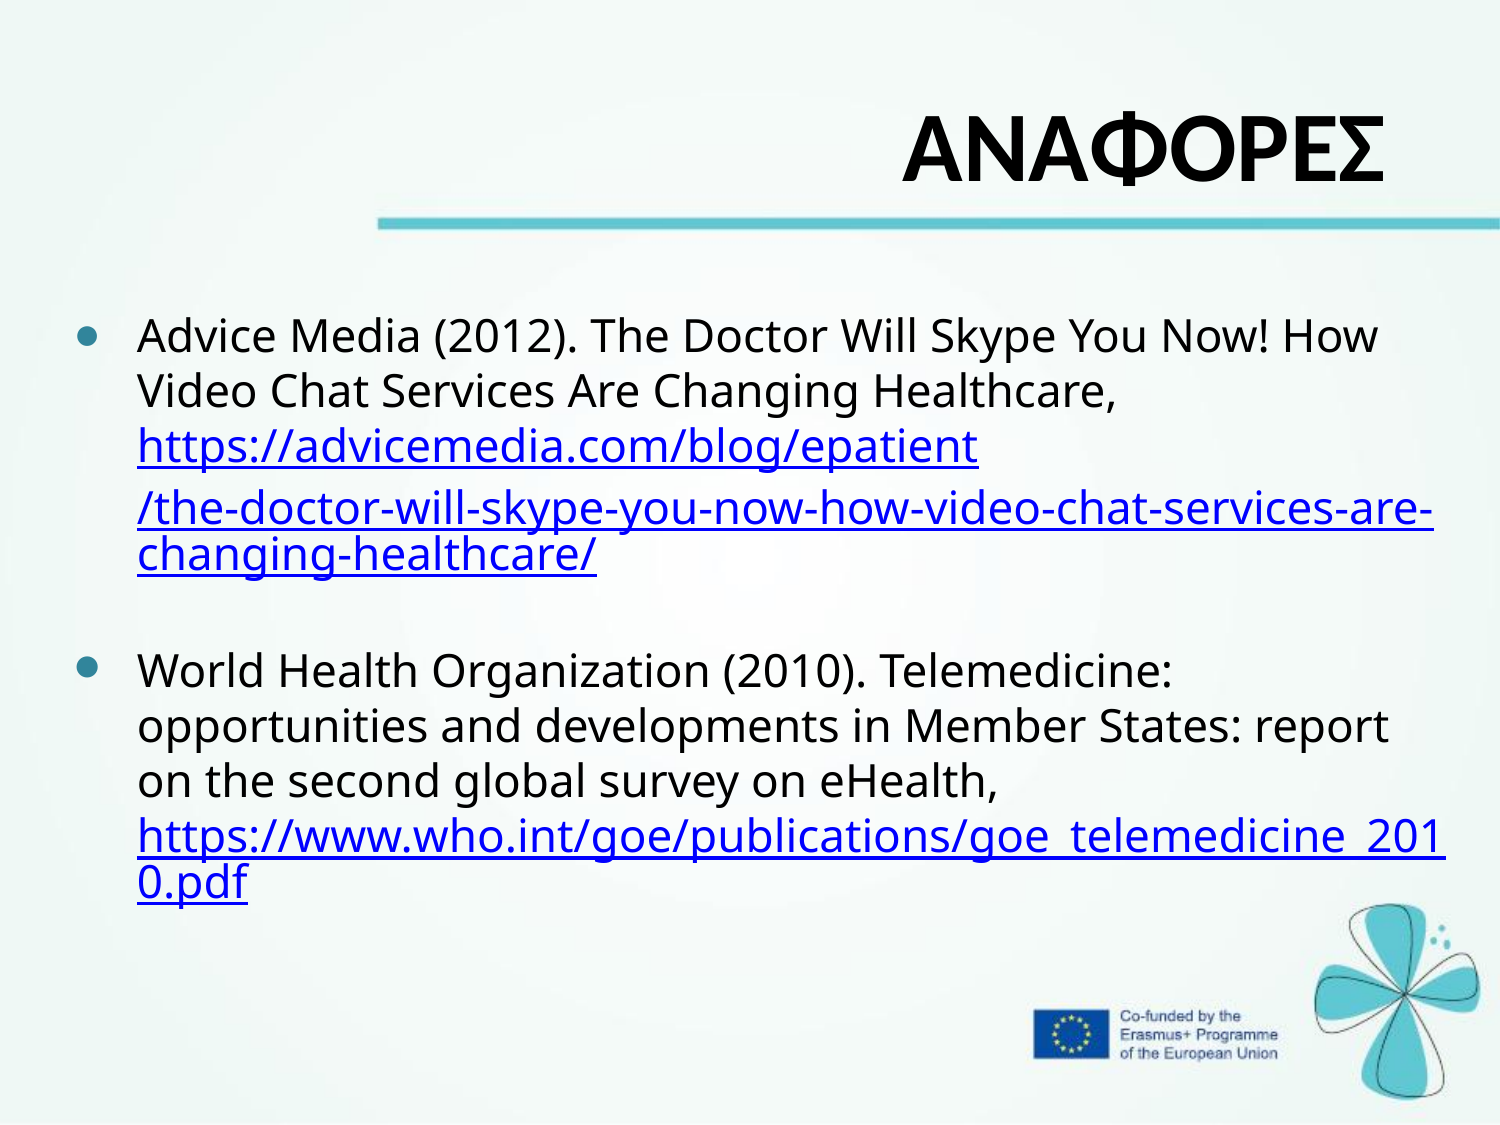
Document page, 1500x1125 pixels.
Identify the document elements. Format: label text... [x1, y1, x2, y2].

picture [0, 0, 1500, 1125]
text_box Advice Media (2012). The Doctor Will Skype You Now! How Video Chat Services Are Changing Healthcare, https://advicemedia.com/blog/epatient /the-doctor-will-skype-you-now-how-video-chat-services-are-changing-healthcare/ World Health Organization (2010). Telemedicine: opportunities and developments in Member States: report on the second global survey on eHealth, https://www.who.int/goe/publications/goe_telemedicine_2010.pdf [46, 243, 1465, 1008]
text_box ΑΝΑΦΟΡΕΣ [214, 73, 1402, 211]
